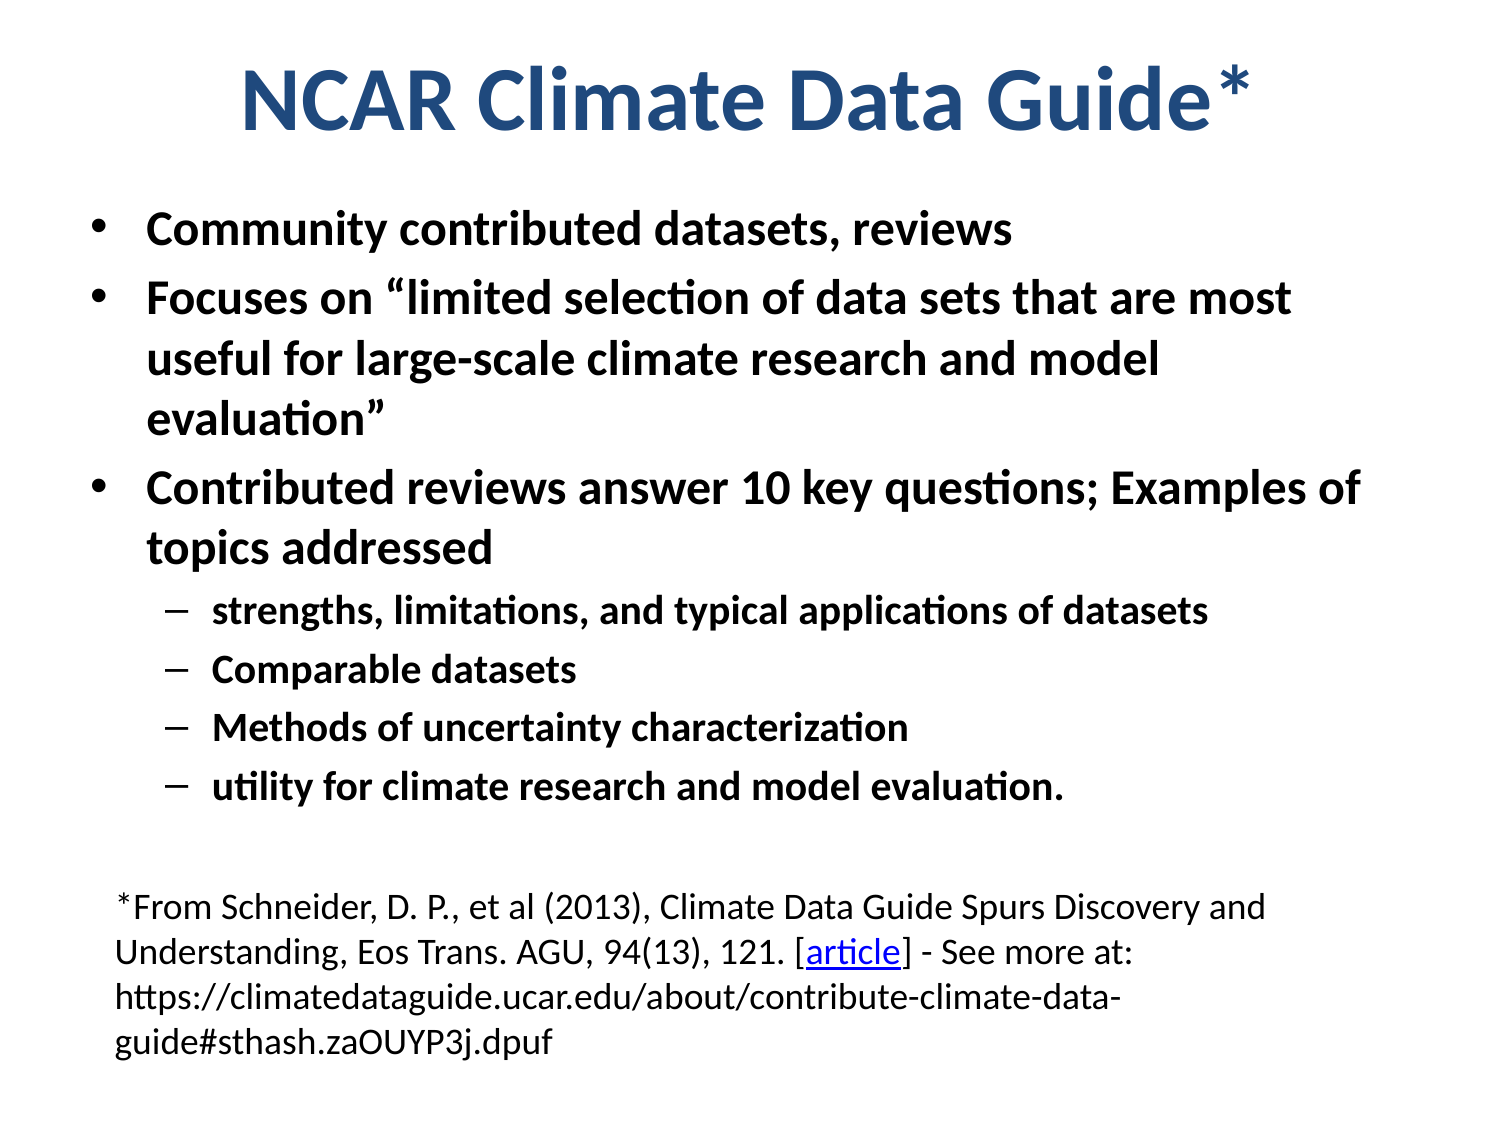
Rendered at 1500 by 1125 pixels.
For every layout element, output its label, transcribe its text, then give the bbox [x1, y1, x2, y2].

title NCAR Climate Data Guide* [75, 12, 1425, 175]
text_box *From Schneider, D. P., et al (2013), Climate Data Guide Spurs Discovery and Understanding, Eos Trans. AGU, 94(13), 121. [article] - See more at: https://climatedataguide.ucar.edu/about/contribute-climate-data-guide#sthash.zaOUYP3j.dpuf [99, 874, 1463, 1070]
list Community contributed datasets, reviews Focuses on “limited selection of data sets that are most useful for large-scale climate research and model evaluation” Contributed reviews answer 10 key questions; Examples of topics addressed strengths, limitations, and typical applications of datasets Comparable datasets Methods of uncertainty characterization utility for climate research and model evaluation. [75, 187, 1425, 615]
